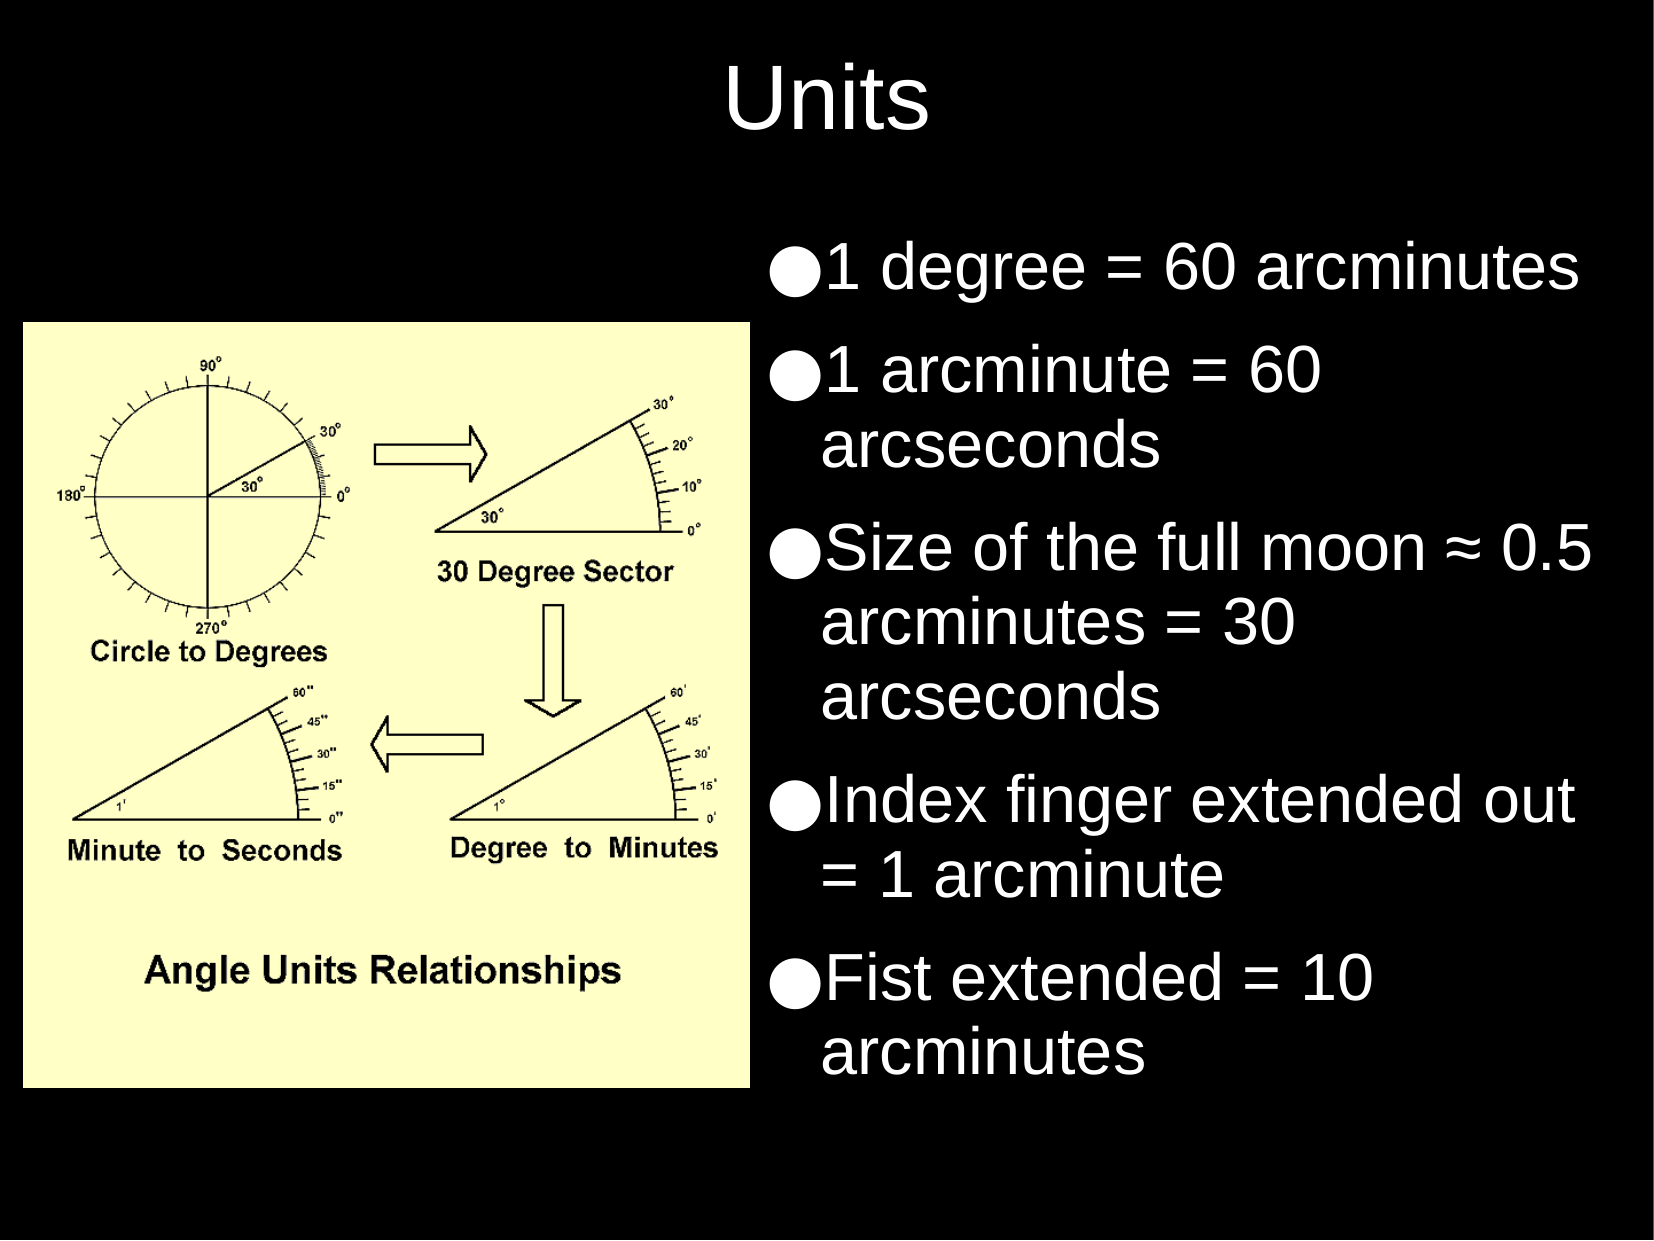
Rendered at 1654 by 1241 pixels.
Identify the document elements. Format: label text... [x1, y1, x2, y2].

picture [23, 322, 751, 1088]
list 1 degree = 60 arcminutes 1 arcminute = 60 arcseconds Size of the full moon ≈ 0.5 arcminutes = 30 arcseconds Index finger extended out = 1 arcminute Fist extended = 10 arcminutes [750, 225, 1613, 1182]
title Units [82, 0, 1571, 193]
